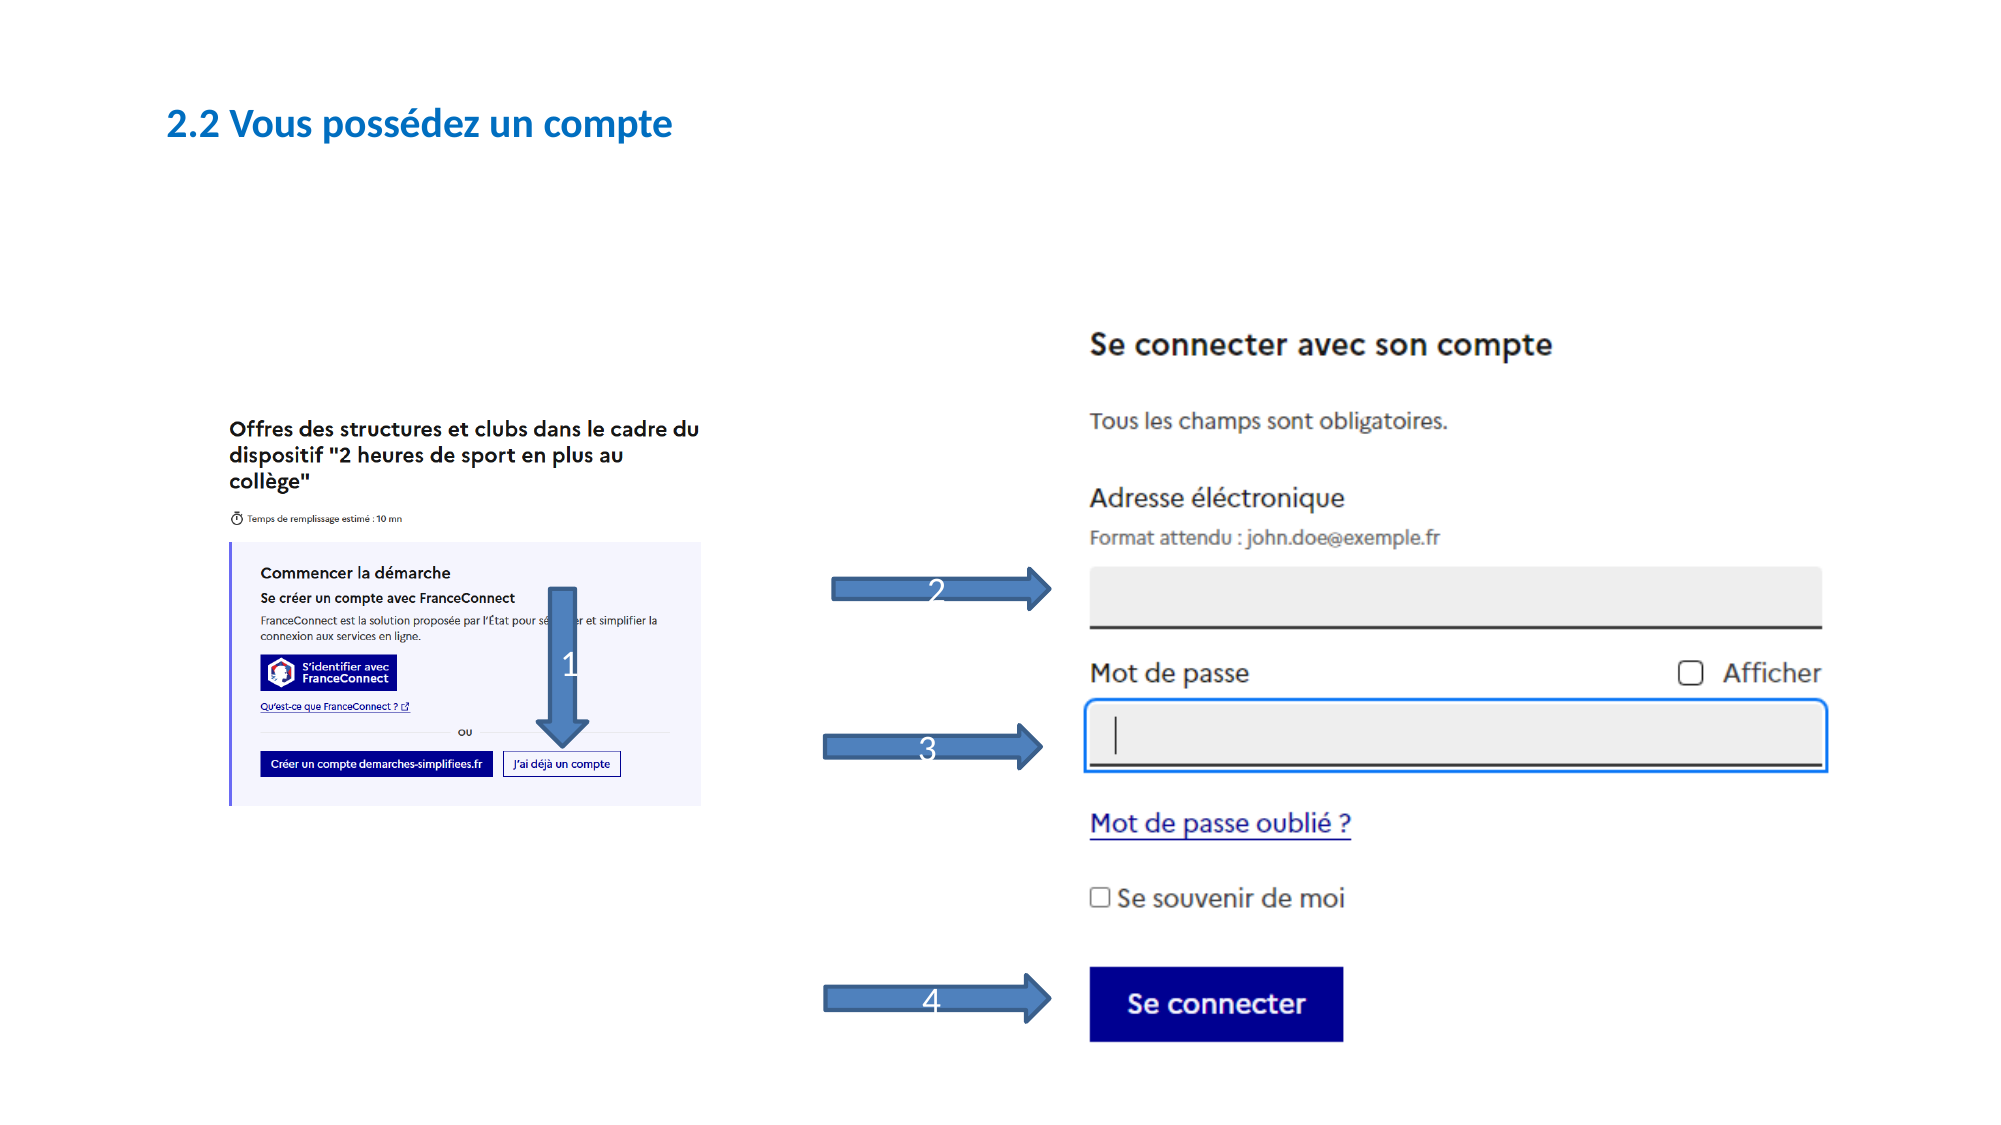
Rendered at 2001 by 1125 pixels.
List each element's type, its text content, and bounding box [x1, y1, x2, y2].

text_box 2 [831, 566, 1052, 612]
text_box 3 [822, 723, 1044, 771]
picture [204, 412, 718, 807]
picture [1062, 312, 1885, 1087]
title 2.2 Vous possédez un compte [164, 94, 709, 285]
text_box 4 [823, 973, 1052, 1024]
